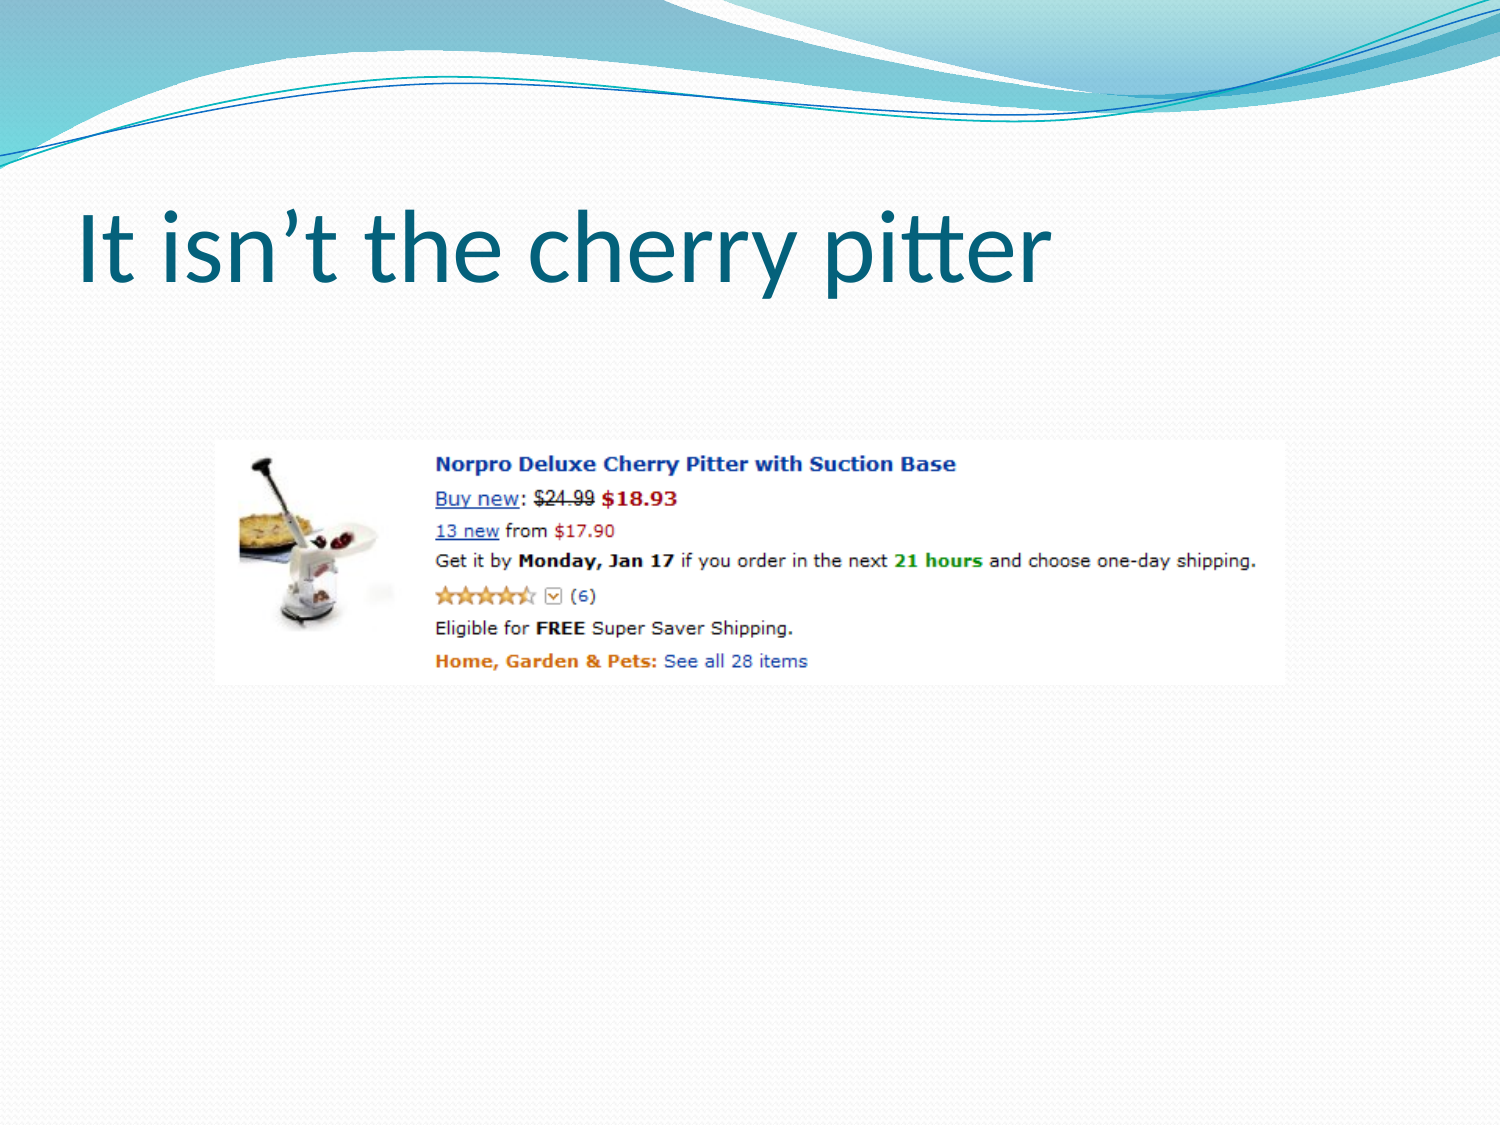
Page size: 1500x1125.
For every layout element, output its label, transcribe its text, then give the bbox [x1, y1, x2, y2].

title It isn’t the cherry pitter [75, 115, 1425, 303]
picture [215, 440, 1285, 685]
